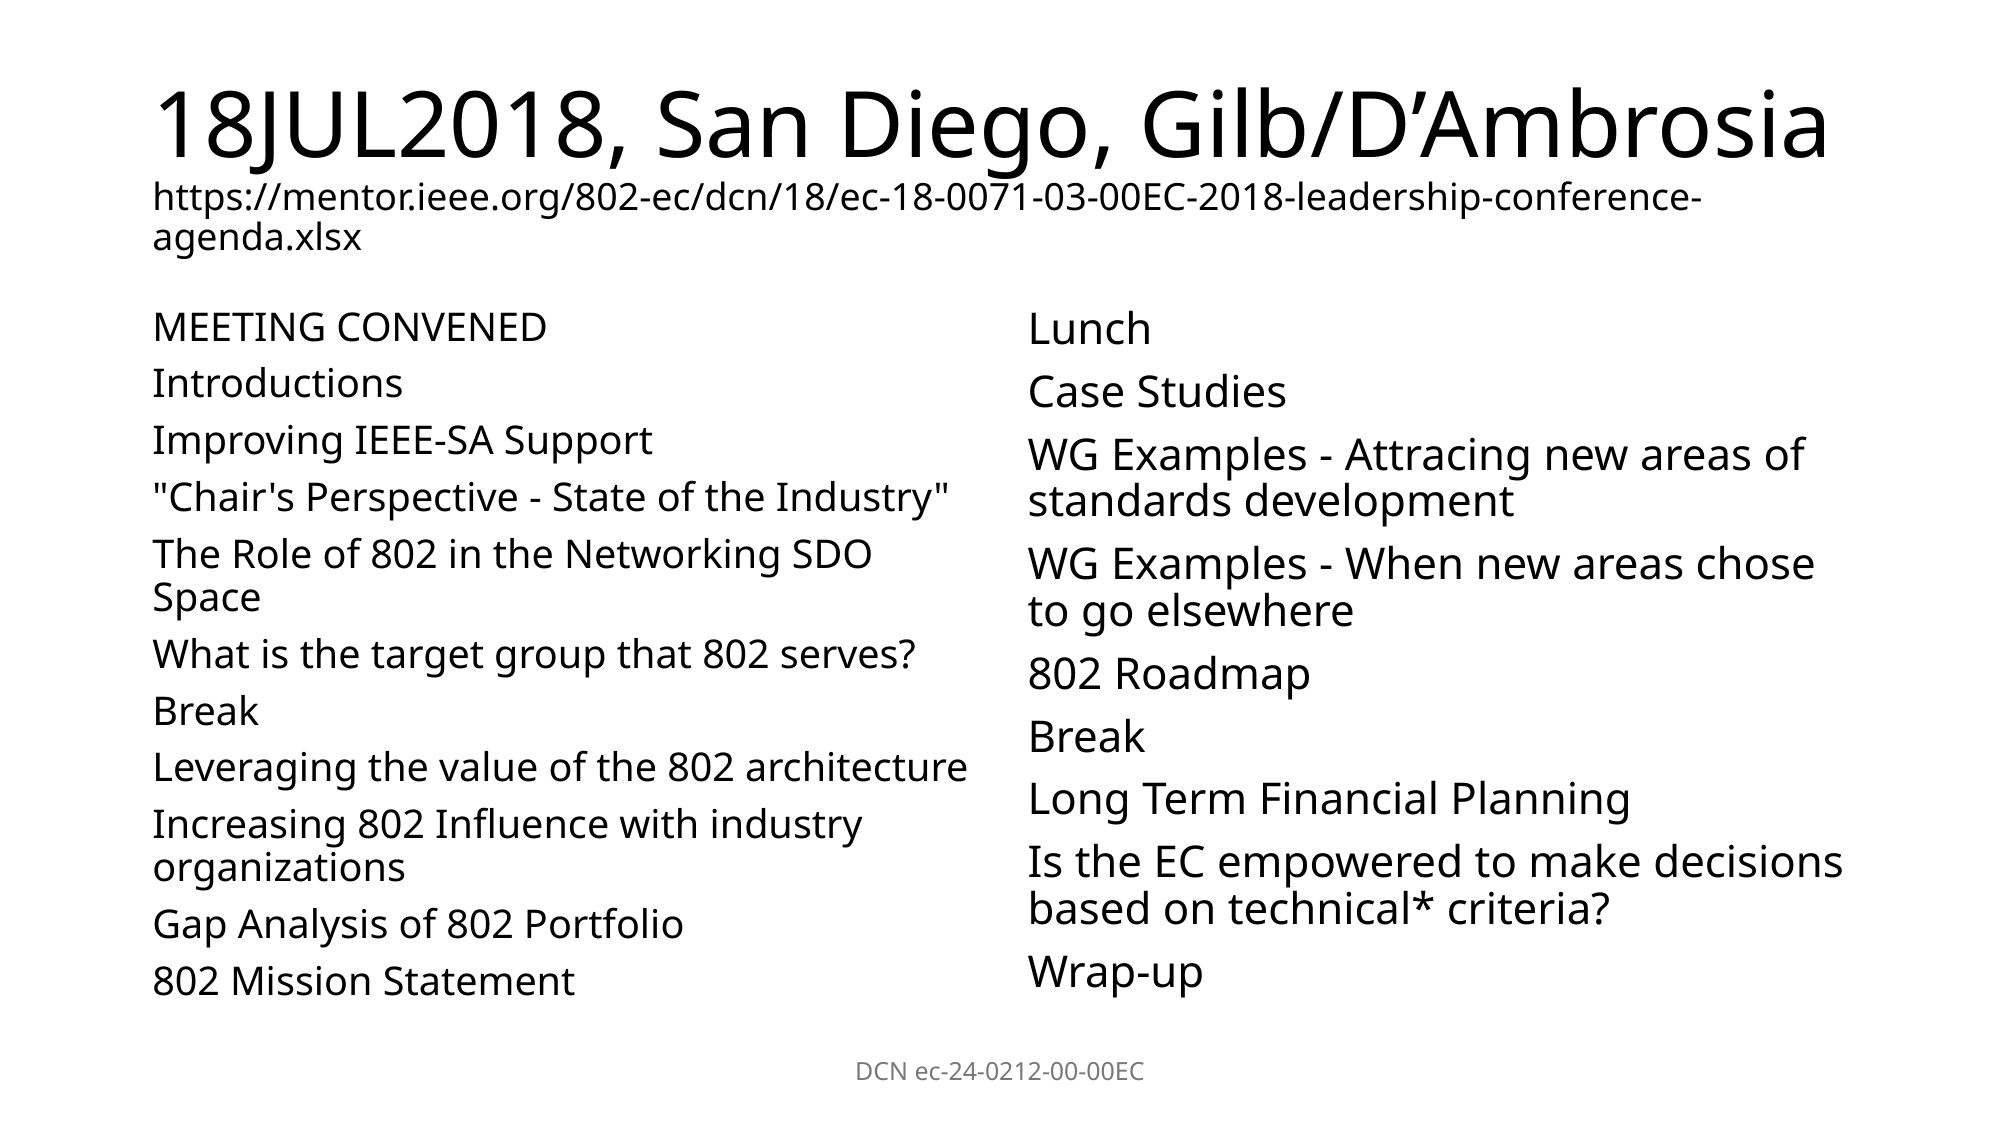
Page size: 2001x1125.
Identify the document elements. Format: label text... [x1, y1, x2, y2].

list Lunch Case Studies WG Examples - Attracing new areas of standards development WG Examples - When new areas chose to go elsewhere 802 Roadmap Break Long Term Financial Planning Is the EC empowered to make decisions based on technical* criteria? Wrap-up [1012, 299, 1863, 1014]
footer DCN ec-24-0212-00-00EC [662, 1042, 1338, 1103]
title 18JUL2018, San Diego, Gilb/D’Ambrosia https://mentor.ieee.org/802-ec/dcn/18/ec-18-0071-03-00EC-2018-leadership-conference-agenda.xlsx [137, 59, 1863, 278]
list MEETING CONVENED Introductions Improving IEEE-SA Support "Chair's Perspective - State of the Industry" The Role of 802 in the Networking SDO Space What is the target group that 802 serves? Break Leveraging the value of the 802 architecture Increasing 802 Influence with industry organizations Gap Analysis of 802 Portfolio 802 Mission Statement [137, 299, 988, 1014]
